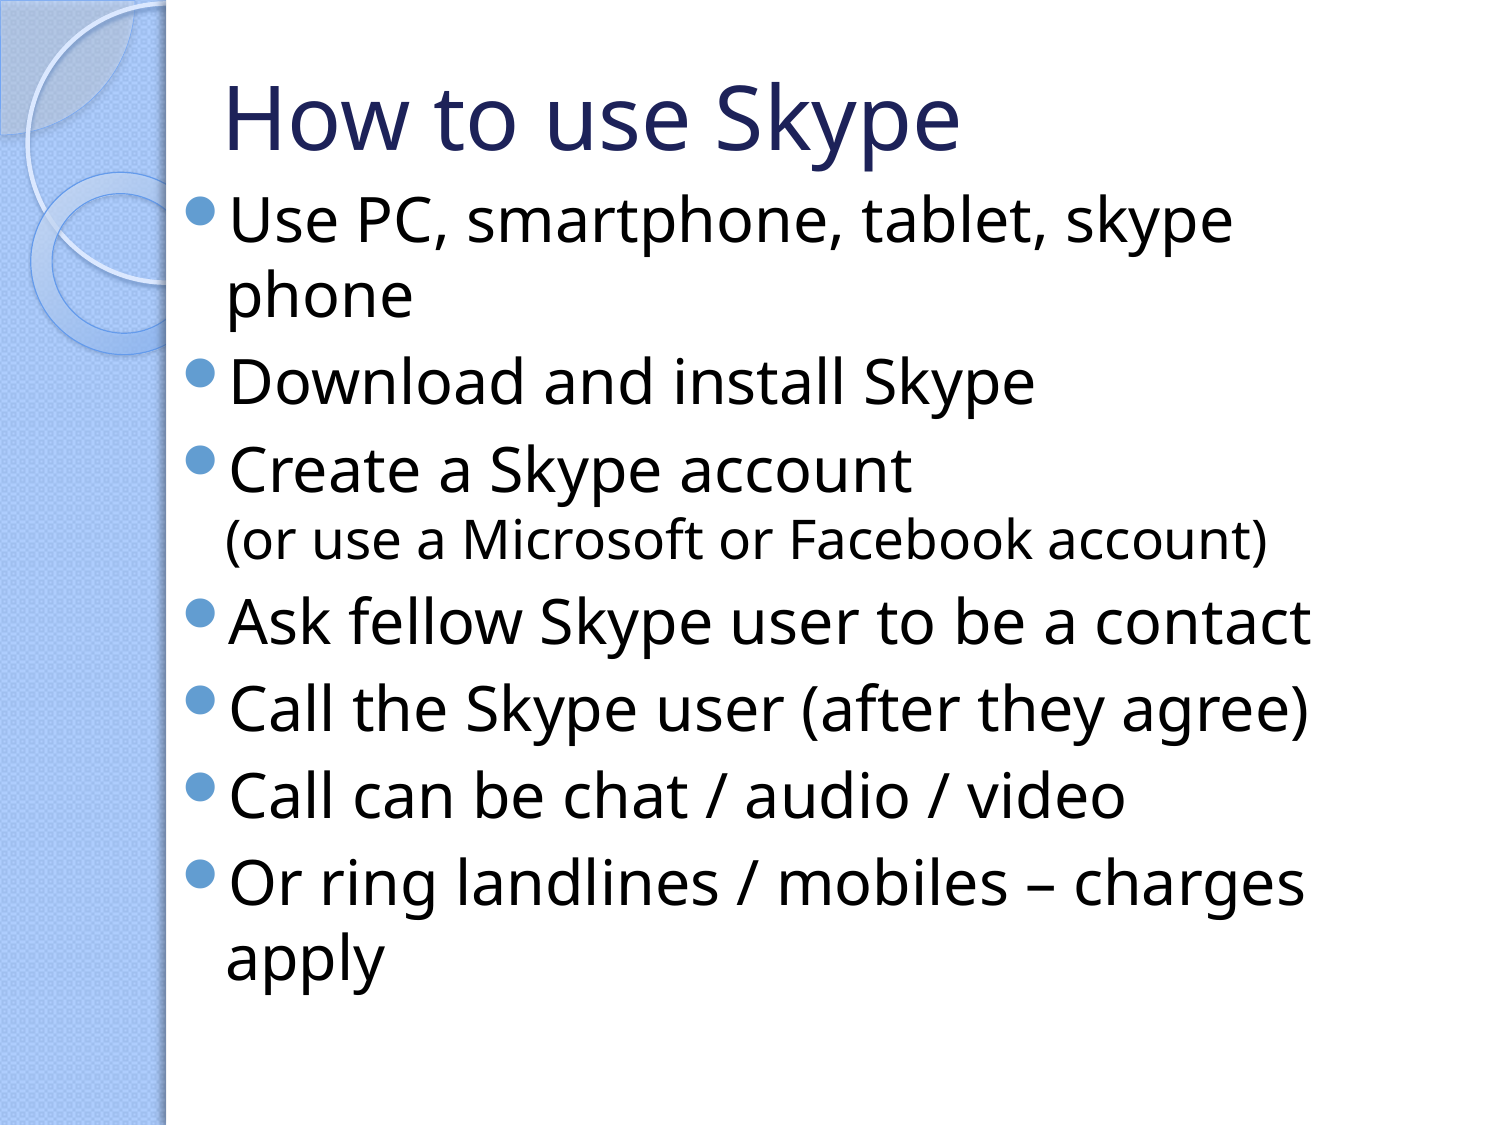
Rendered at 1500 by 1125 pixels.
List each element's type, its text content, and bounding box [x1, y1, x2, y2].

title How to use Skype [206, 45, 1425, 172]
list Use PC, smartphone, tablet, skype phone Download and install Skype Create a Skype account (or use a Microsoft or Facebook account) Ask fellow Skype user to be a contact Call the Skype user (after they agree) Call can be chat / audio / video Or ring landlines / mobiles – charges apply [154, 172, 1447, 1005]
